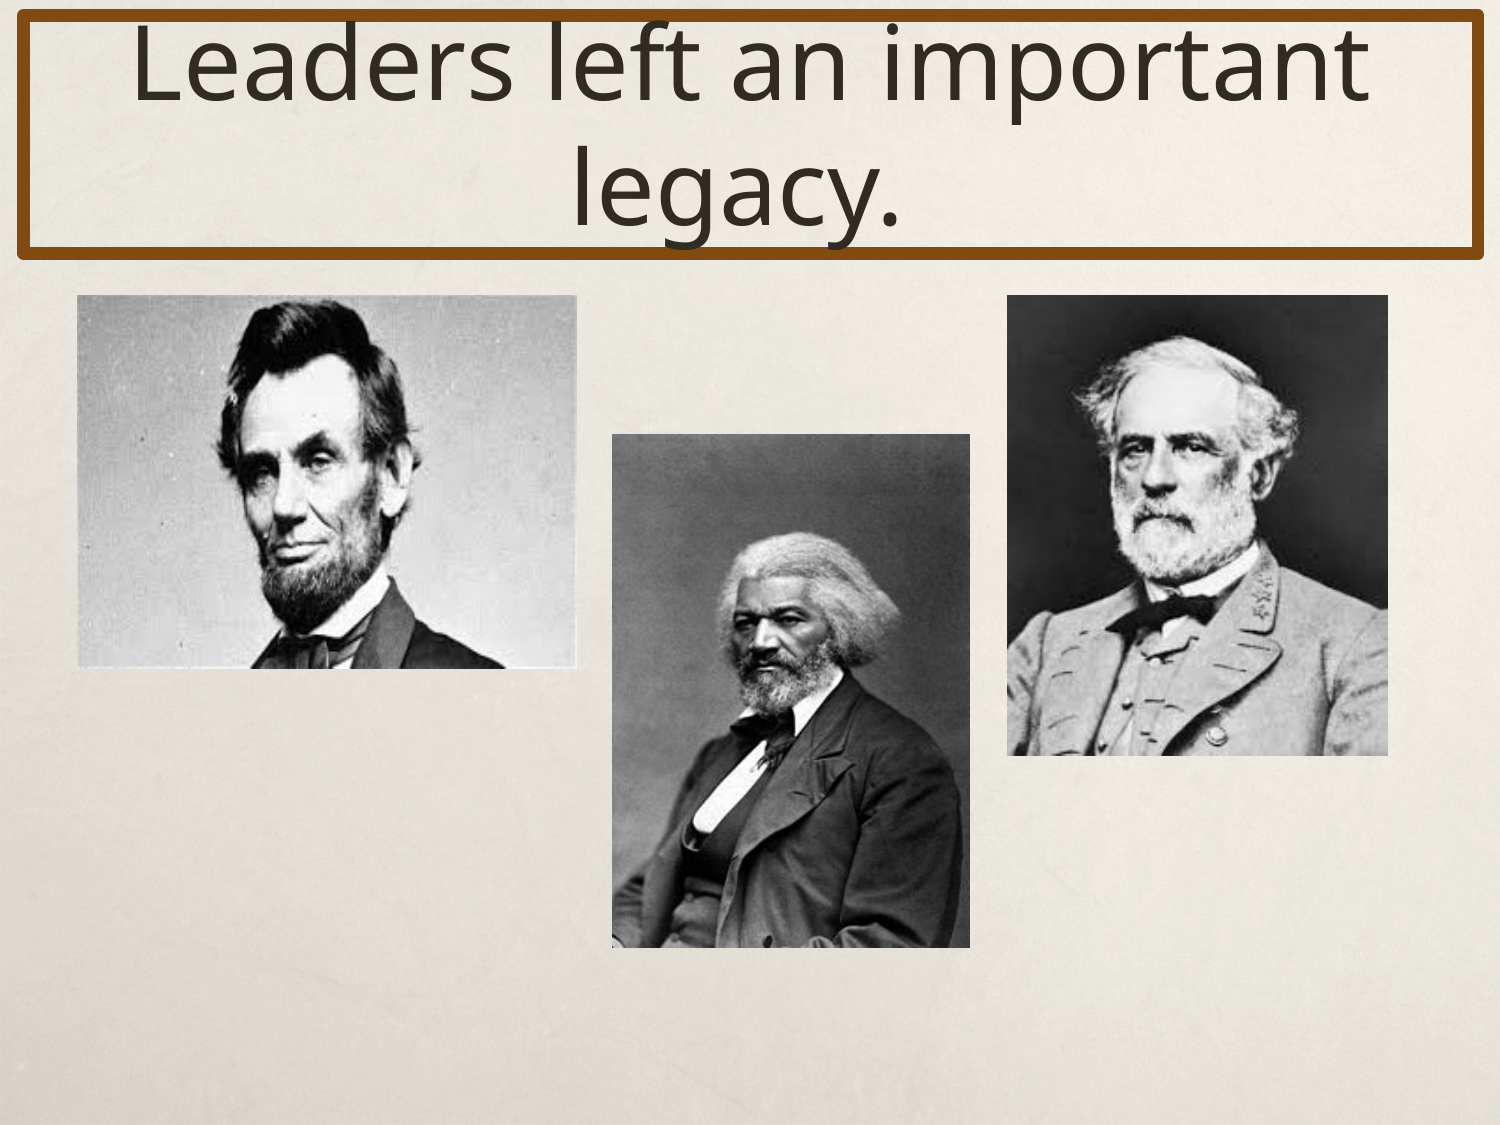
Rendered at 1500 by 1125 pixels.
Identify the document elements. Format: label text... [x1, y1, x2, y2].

picture [611, 433, 971, 949]
title Leaders left an important legacy. [23, 15, 1479, 254]
picture [1005, 293, 1390, 758]
picture [75, 293, 579, 671]
